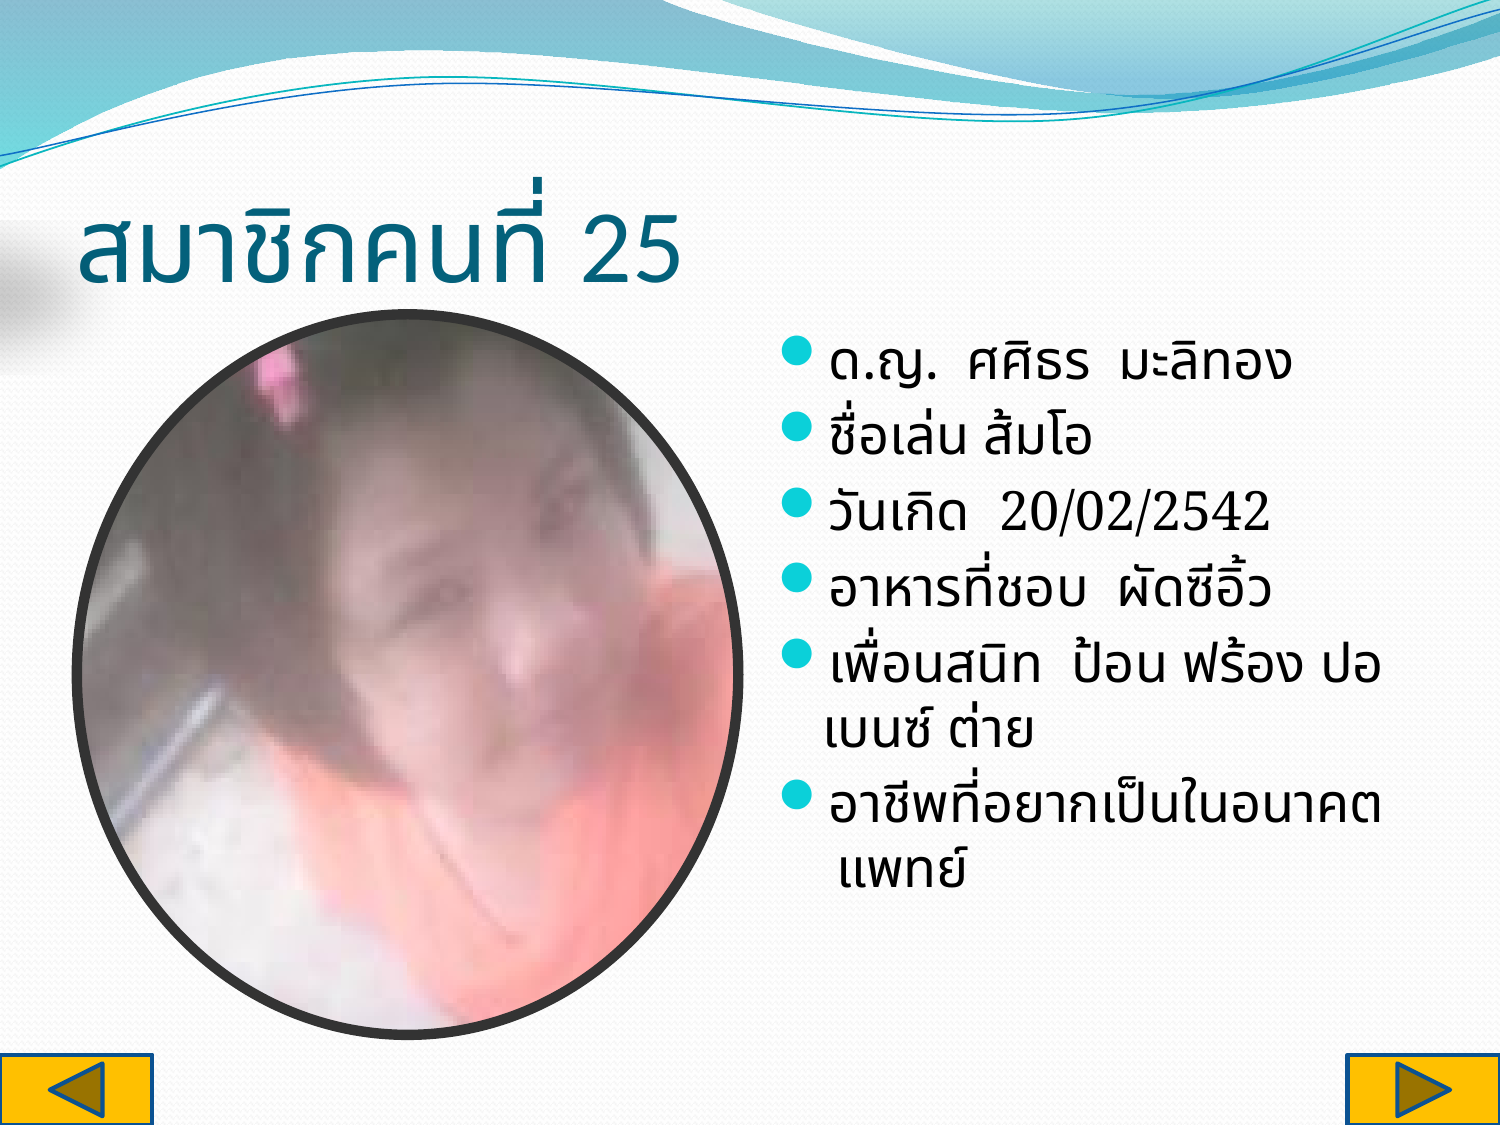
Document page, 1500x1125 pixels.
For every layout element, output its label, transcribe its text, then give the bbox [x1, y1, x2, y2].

list ด.ญ. ศศิธร มะลิทอง ชื่อเล่น ส้มโอ วันเกิด 20/02/2542 อาหารที่ชอบ ผัดซีอิ้ว เพื่อนสนิท ป้อน ฟร้อง ปอ เบนซ์ ต่าย อาชีพที่อยากเป็นในอนาคต แพทย์ [762, 317, 1426, 1038]
text_box [1345, 1053, 1500, 1125]
picture [76, 314, 739, 1036]
text_box [0, 1053, 154, 1125]
title สมาชิกคนที่ 25 [74, 115, 1426, 304]
